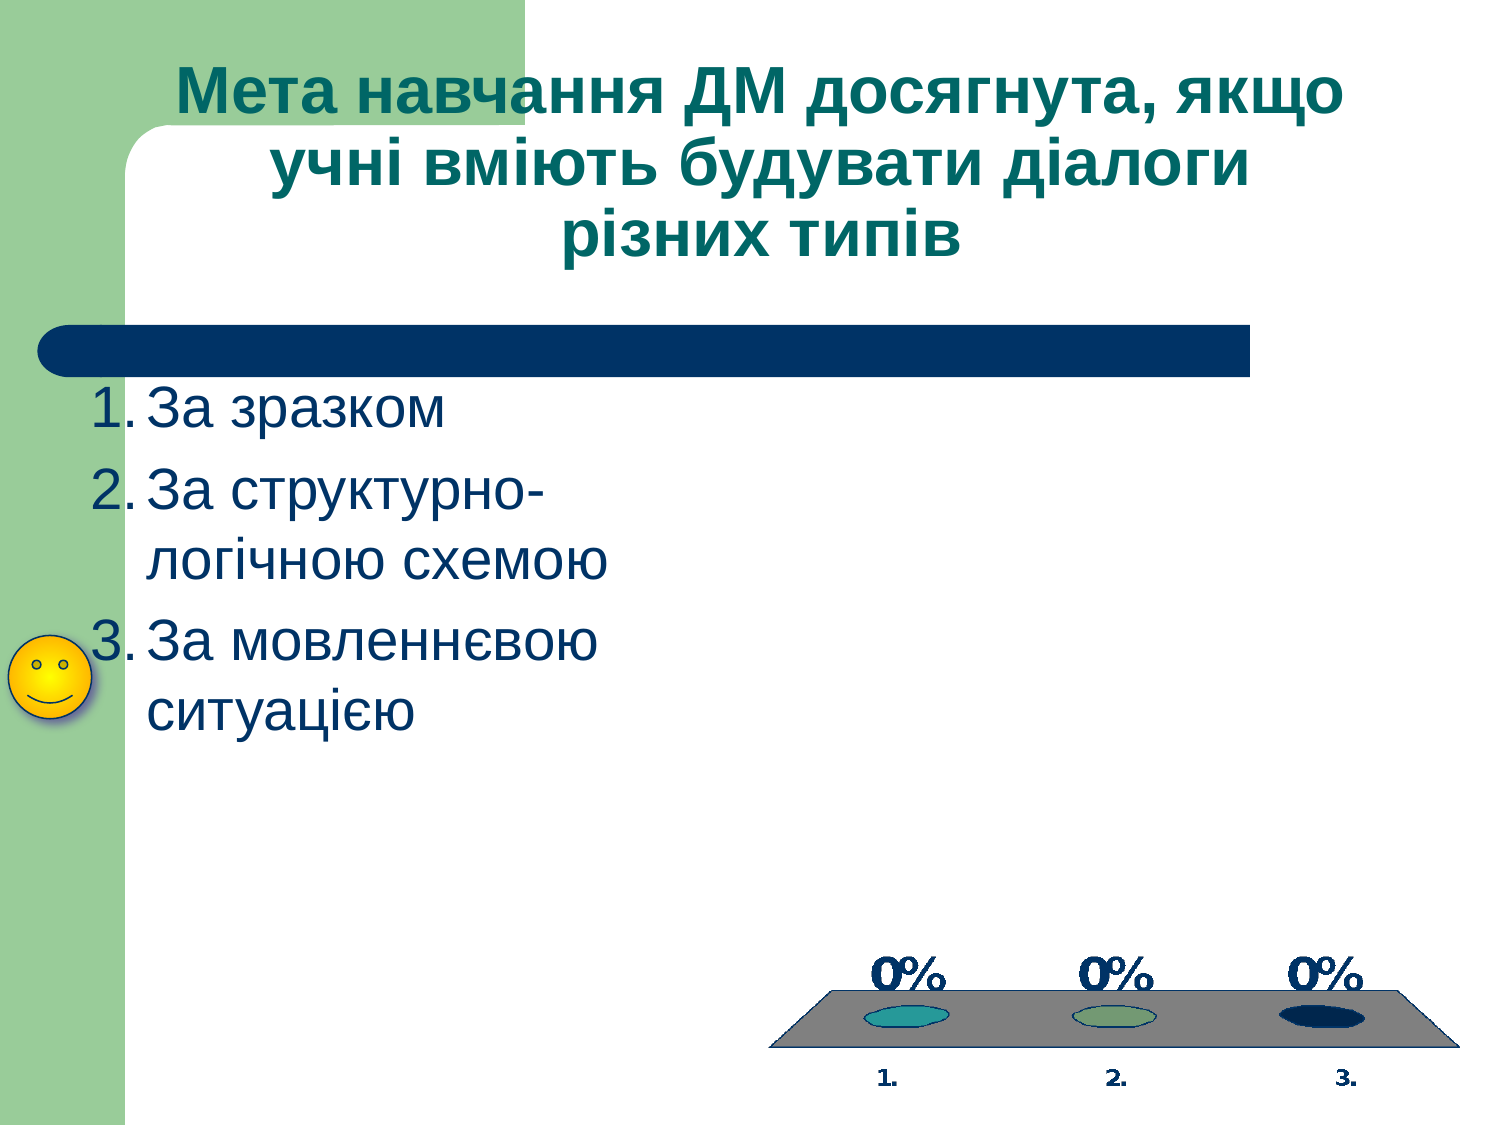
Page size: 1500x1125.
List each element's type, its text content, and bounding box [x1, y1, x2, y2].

list За зразком За структурно-логічною схемою За мовленнєвою ситуацією [75, 361, 746, 1012]
text_box [8, 635, 75, 719]
picture [749, 360, 1500, 1125]
title Мета навчання ДМ досягнута, якщо учні вміють будувати діалоги різних типів [147, 45, 1375, 279]
